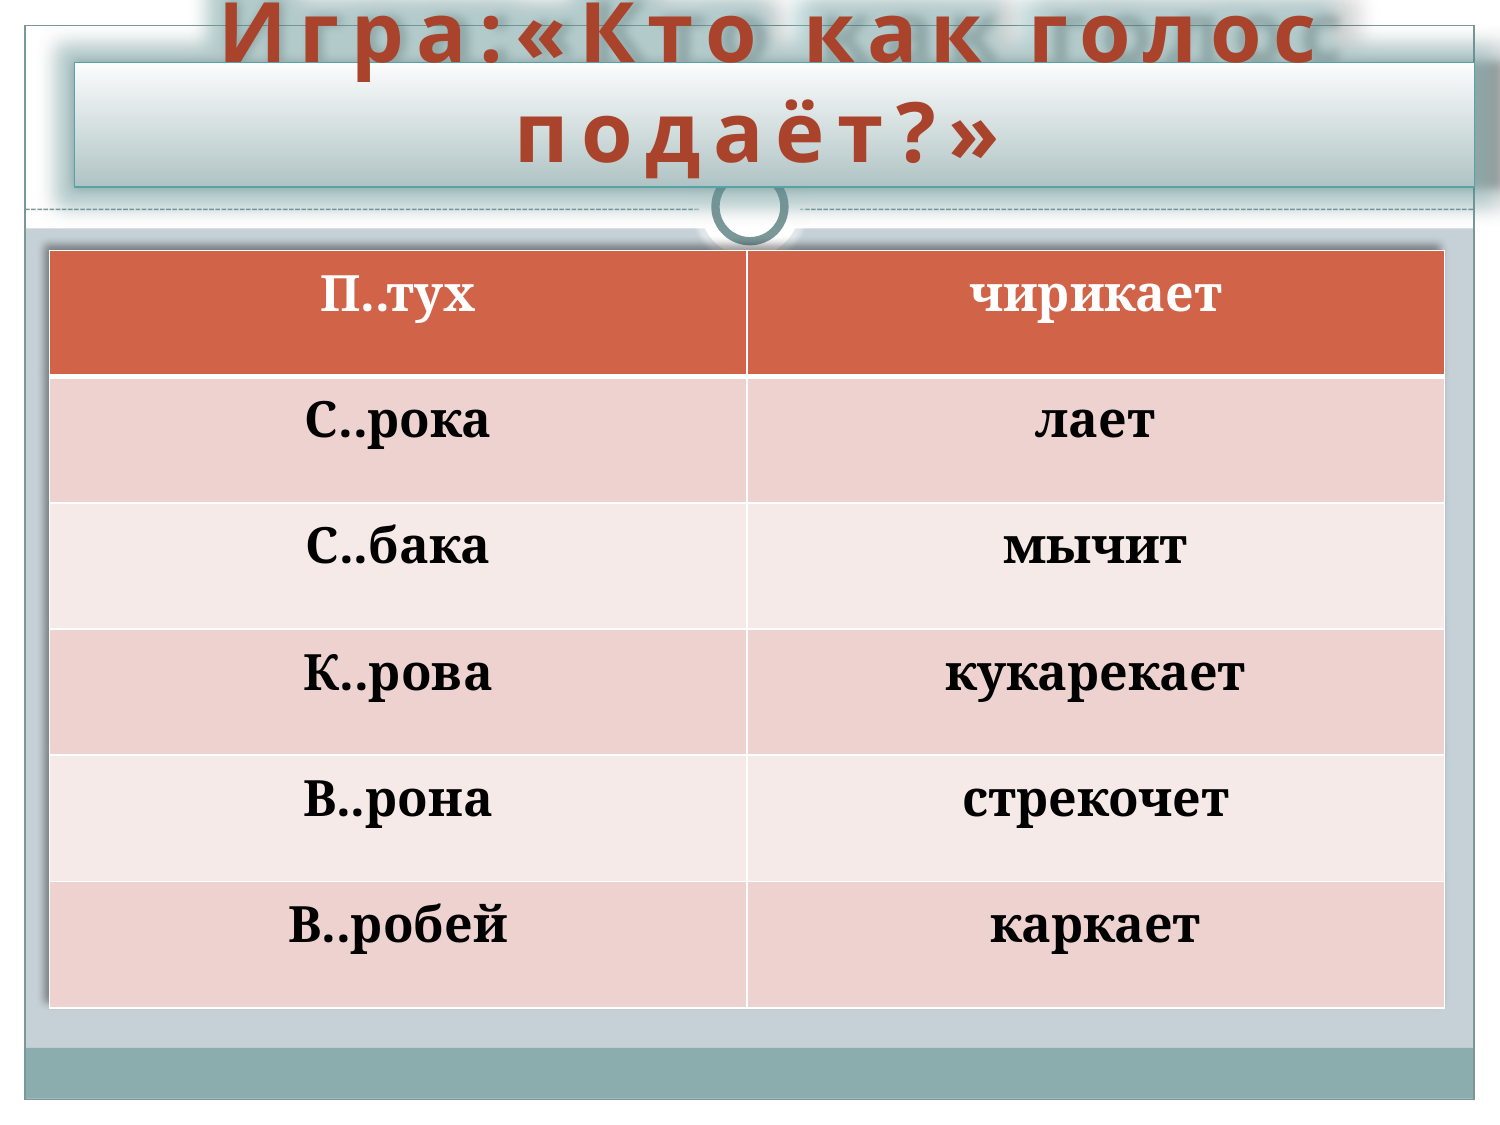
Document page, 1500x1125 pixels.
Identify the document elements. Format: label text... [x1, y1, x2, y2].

table_cell стрекочет [748, 756, 1444, 881]
table_cell К..рова [50, 630, 746, 754]
table_cell лает [748, 379, 1444, 502]
table_cell каркает [748, 882, 1444, 1007]
table_cell В..рона [50, 756, 746, 881]
table_cell С..бака [50, 504, 746, 628]
table_cell мычит [748, 504, 1444, 628]
table_cell С..рока [50, 379, 746, 502]
table_header П..тух [50, 251, 746, 374]
table_cell кукарекает [748, 630, 1444, 754]
text_box Игра:«Кто как голос подаёт?» [74, 62, 1475, 188]
table_header чирикает [748, 251, 1444, 374]
table_cell В..робей [50, 882, 746, 1007]
